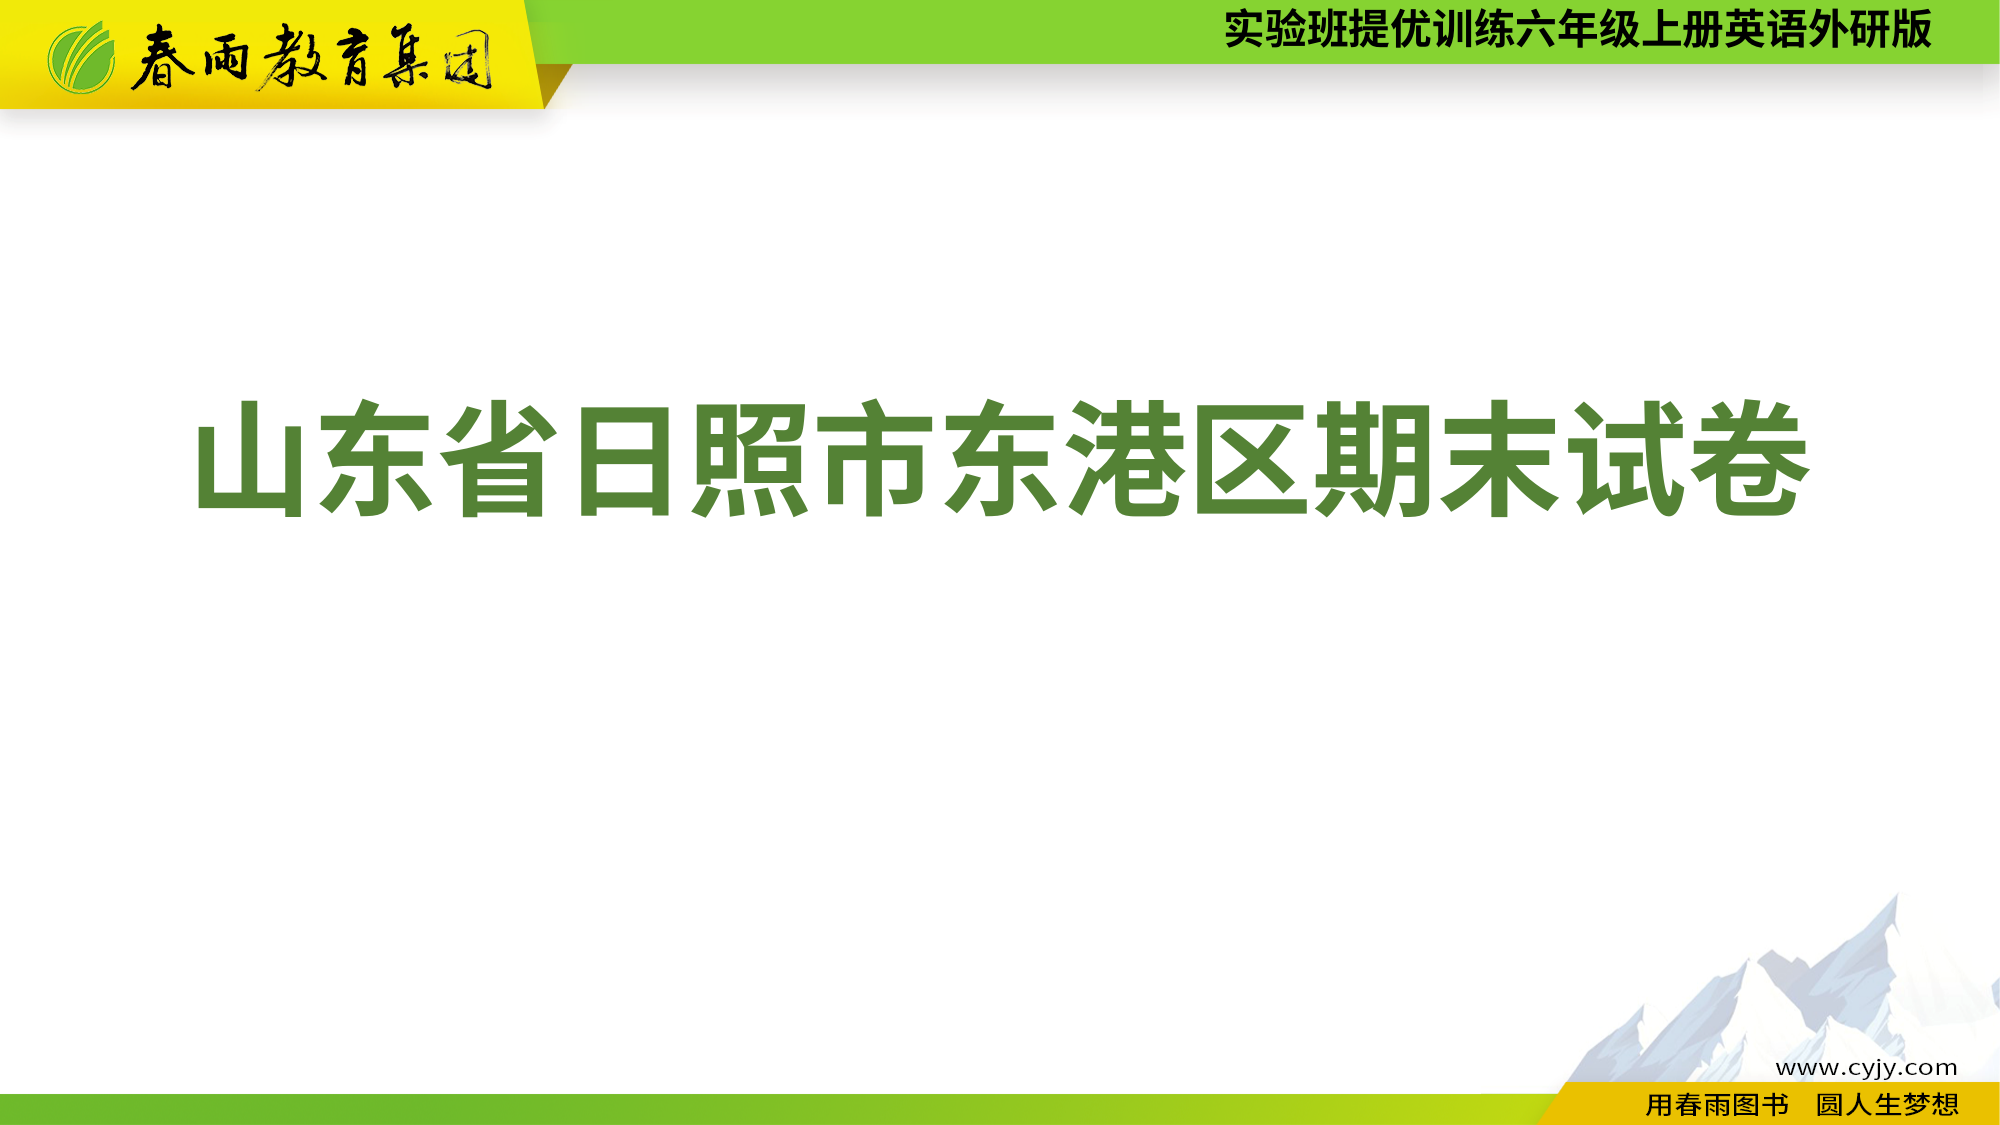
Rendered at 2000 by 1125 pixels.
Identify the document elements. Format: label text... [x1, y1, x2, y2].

picture [0, 539, 2000, 1125]
text_box 山东省日照市东港区期末试卷 [0, 298, 2000, 539]
picture [0, 0, 2000, 298]
